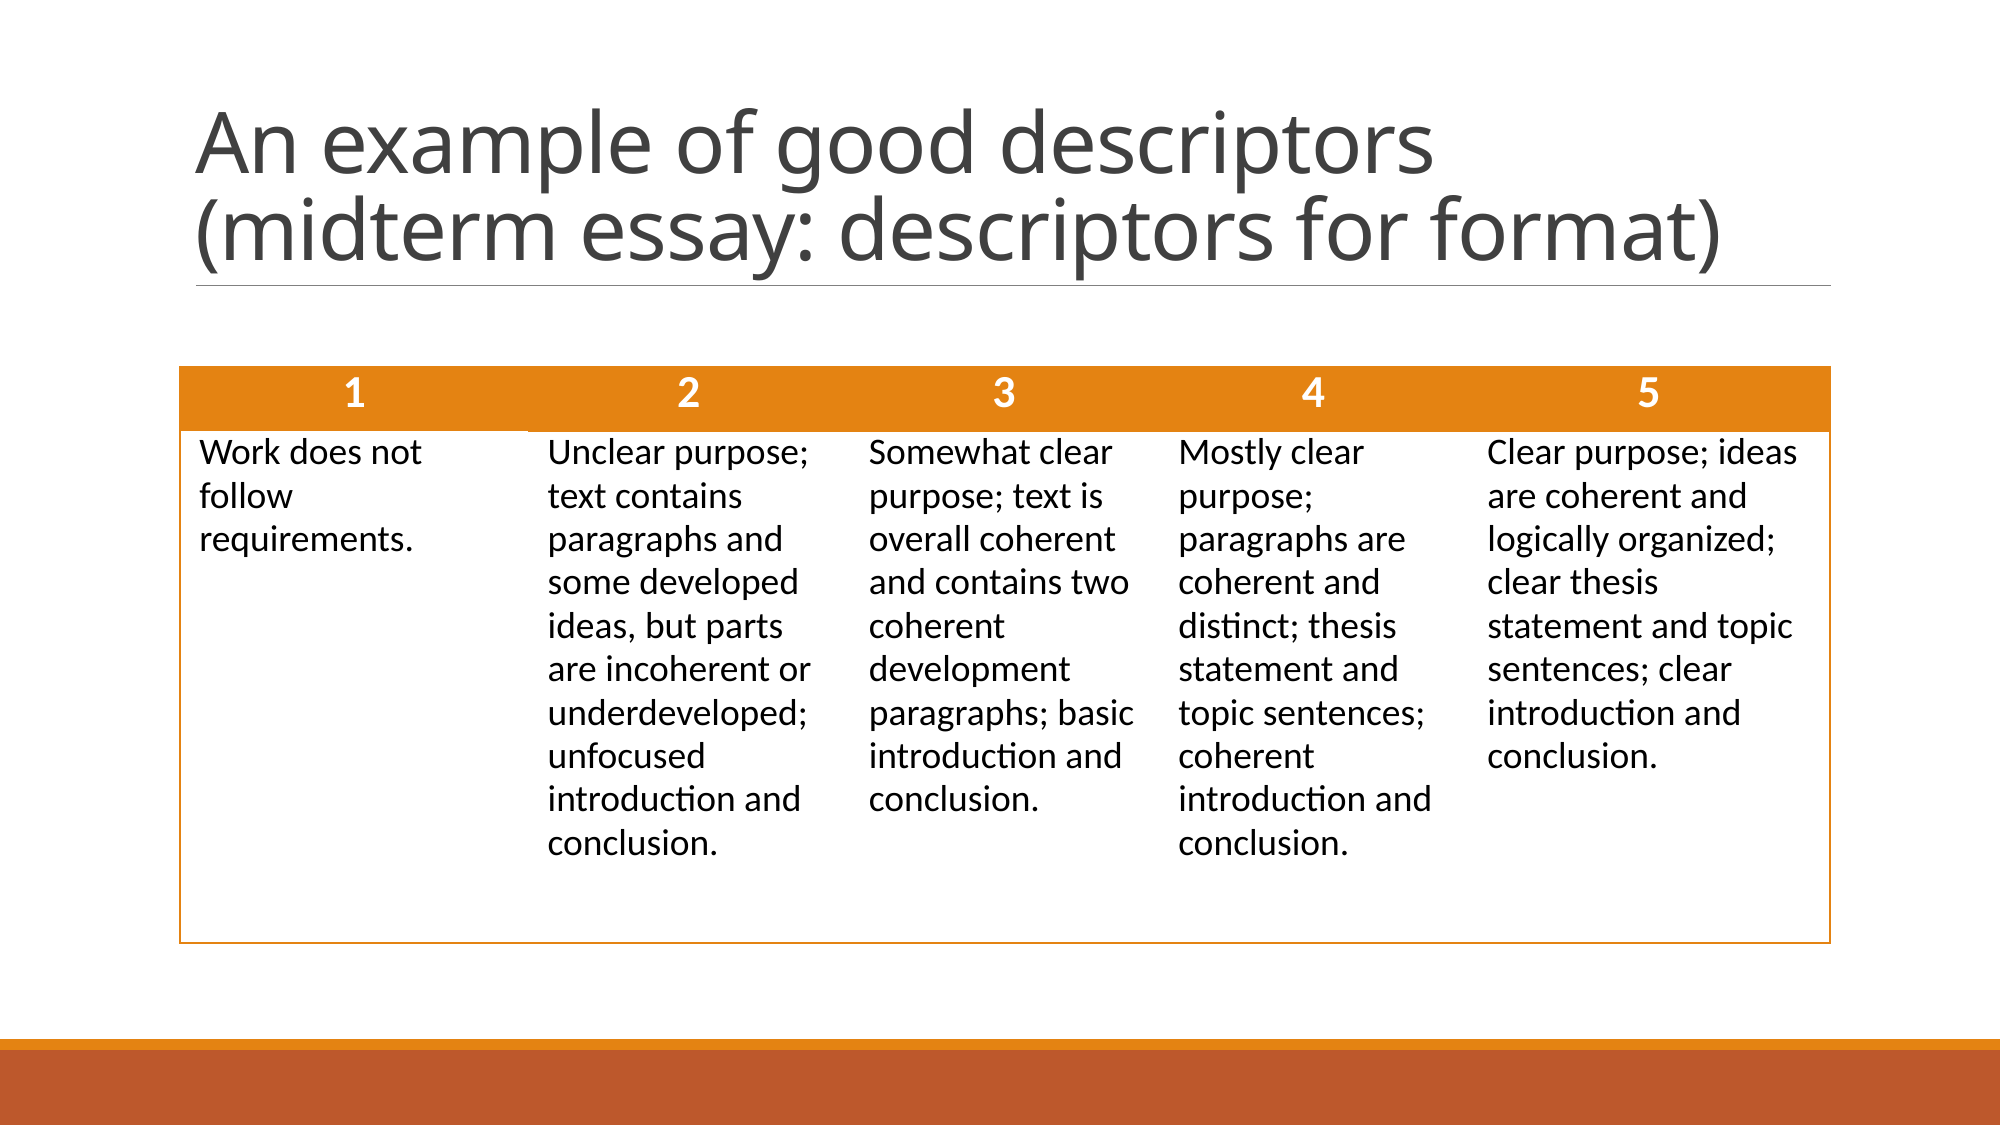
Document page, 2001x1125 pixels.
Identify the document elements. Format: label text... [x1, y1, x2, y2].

table_cell Mostly clear purpose; paragraphs are coherent and distinct; thesis statement and topic sentences; coherent introduction and conclusion. [1159, 432, 1468, 942]
table_cell Somewhat clear purpose; text is overall coherent and contains two coherent development paragraphs; basic introduction and conclusion. [850, 432, 1159, 942]
table_header 1 [181, 368, 528, 431]
table_header 4 [1159, 368, 1468, 430]
table_header 3 [850, 368, 1159, 430]
table_header 5 [1468, 368, 1829, 430]
title An example of good descriptors (midterm essay: descriptors for format) [180, 47, 1830, 285]
table_cell Work does not follow requirements. [181, 431, 528, 942]
table_cell Clear purpose; ideas are coherent and logically organized; clear thesis statement and topic sentences; clear introduction and conclusion. [1468, 432, 1829, 942]
table_header 2 [528, 368, 850, 430]
table_cell Unclear purpose; text contains paragraphs and some developed ideas, but parts are incoherent or underdeveloped; unfocused introduction and conclusion. [528, 432, 850, 942]
